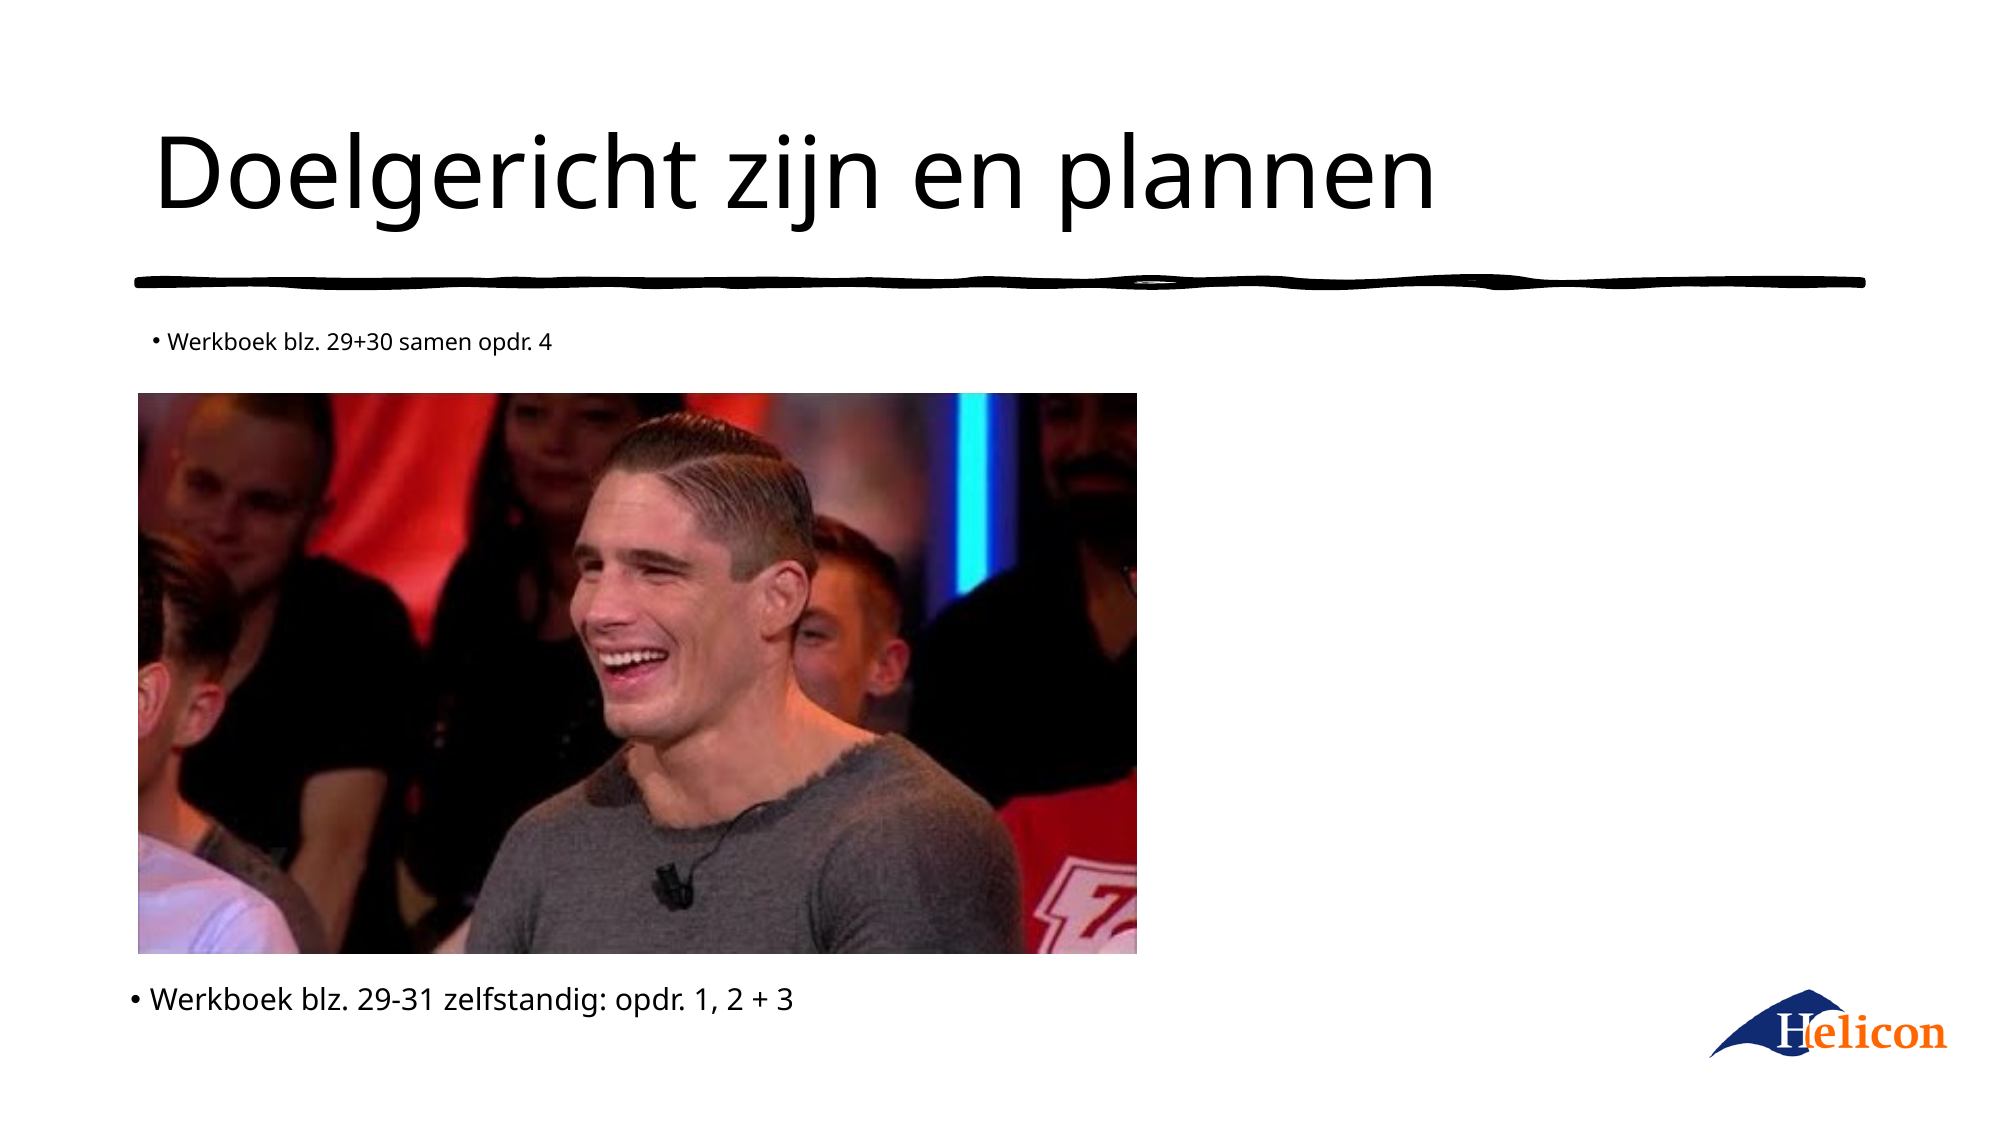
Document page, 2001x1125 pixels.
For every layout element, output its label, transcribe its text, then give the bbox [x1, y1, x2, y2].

text_box Werkboek blz. 29-31 zelfstandig: opdr. 1, 2 + 3 [115, 969, 1671, 1046]
list Werkboek blz. 29+30 samen opdr. 4 [137, 316, 1863, 393]
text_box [137, 392, 1138, 955]
title Doelgericht zijn en plannen [137, 59, 1863, 278]
picture [1671, 949, 2000, 1123]
